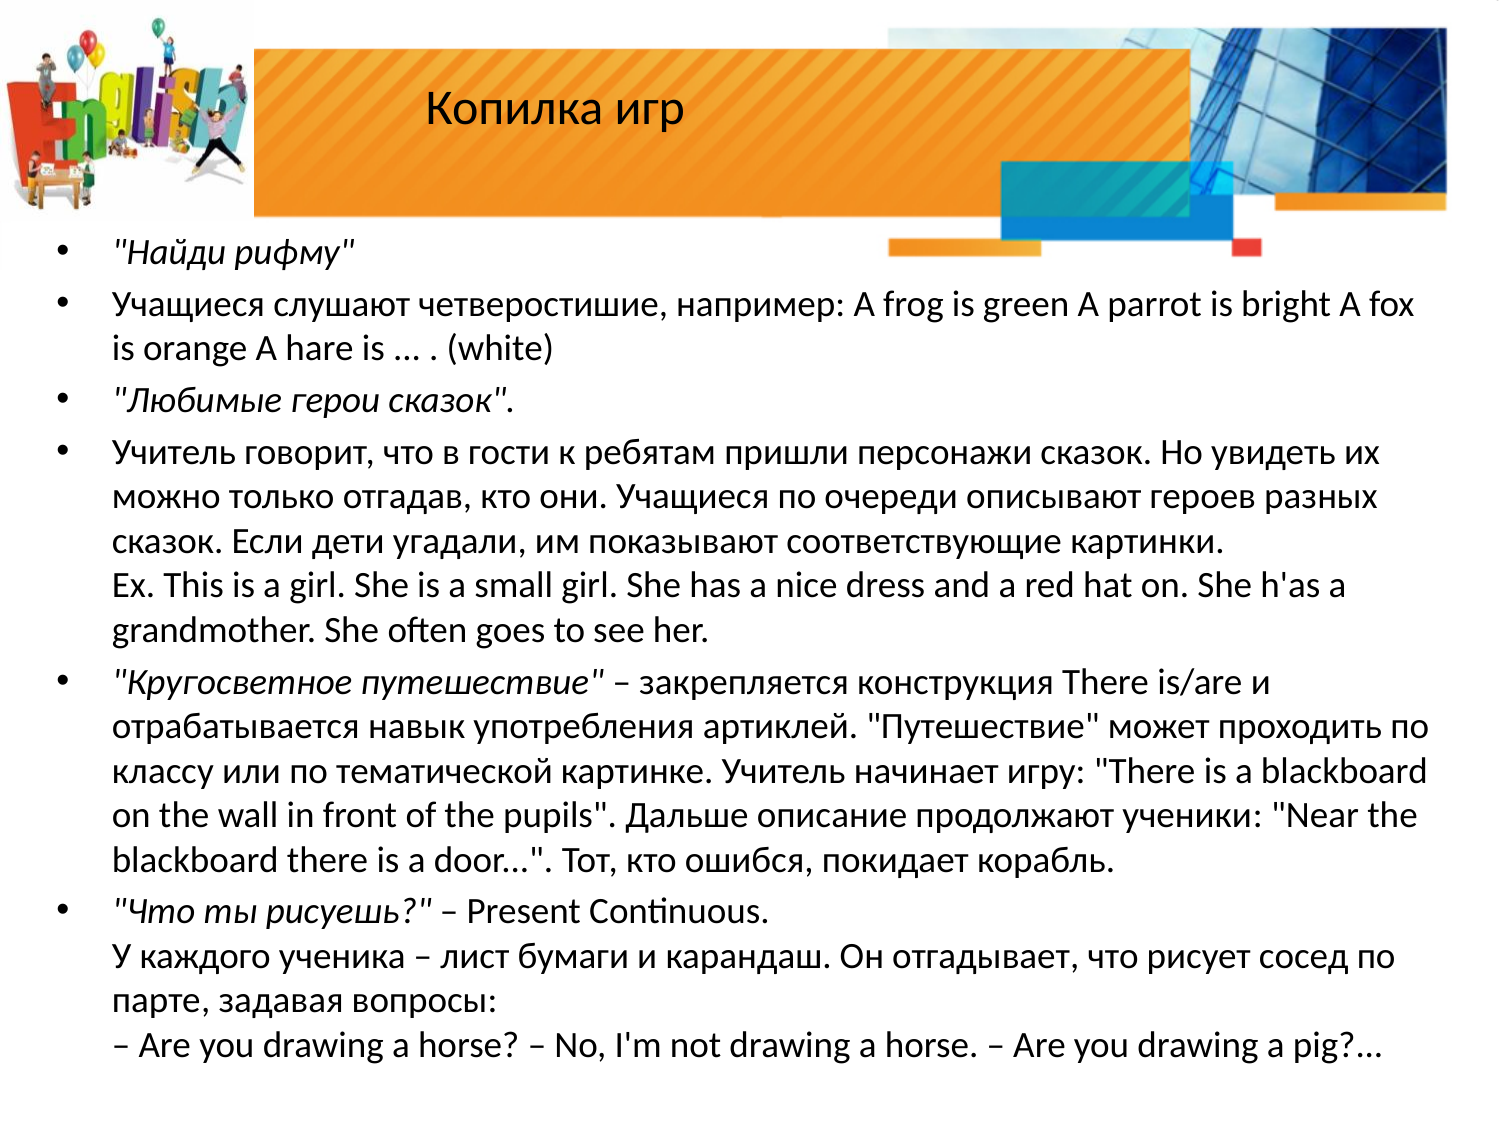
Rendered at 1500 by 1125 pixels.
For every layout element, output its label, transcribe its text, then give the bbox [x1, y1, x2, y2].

picture [0, 0, 1500, 270]
list "Найди рифму" Учащиеся слушают четверостишие, например: A frog is green A parrot is bright A fox is orange A hare is ... . (white) "Любимые герои сказок". Учитель говорит, что в гости к ребятам пришли персонажи сказок. Но увидеть их можно только отгадав, кто они. Учащиеся по очереди описывают героев разных сказок. Если дети угадали, им показывают соответствующие картинки. Ex. This is a girl. She is a small girl. She has a nice dress and a red hat on. She h'as a grandmother. She often goes to see her. "Кругосветное путешествие" – закрепляется конструкция There is/are и отрабатывается навык употребления артиклей. "Путешествие" может проходить по классу или по тематической картинке. Учитель начинает игру: "There is a blackboard on the wall in front of the pupils". Дальше описание продолжают ученики: "Near the blackboard there is a door...". Тот, кто ошибся, покидает корабль. "Что ты рисуешь?" – Present Continuous. У каждого ученика – лист бумаги и карандаш. Он отгадывает, что рисует сосед по парте, задавая вопросы: – Are you drawing a horse? – No, I'm not drawing a horse. – Are you drawing a pig?... [41, 219, 1447, 1083]
title Копилка игр [259, 25, 845, 185]
